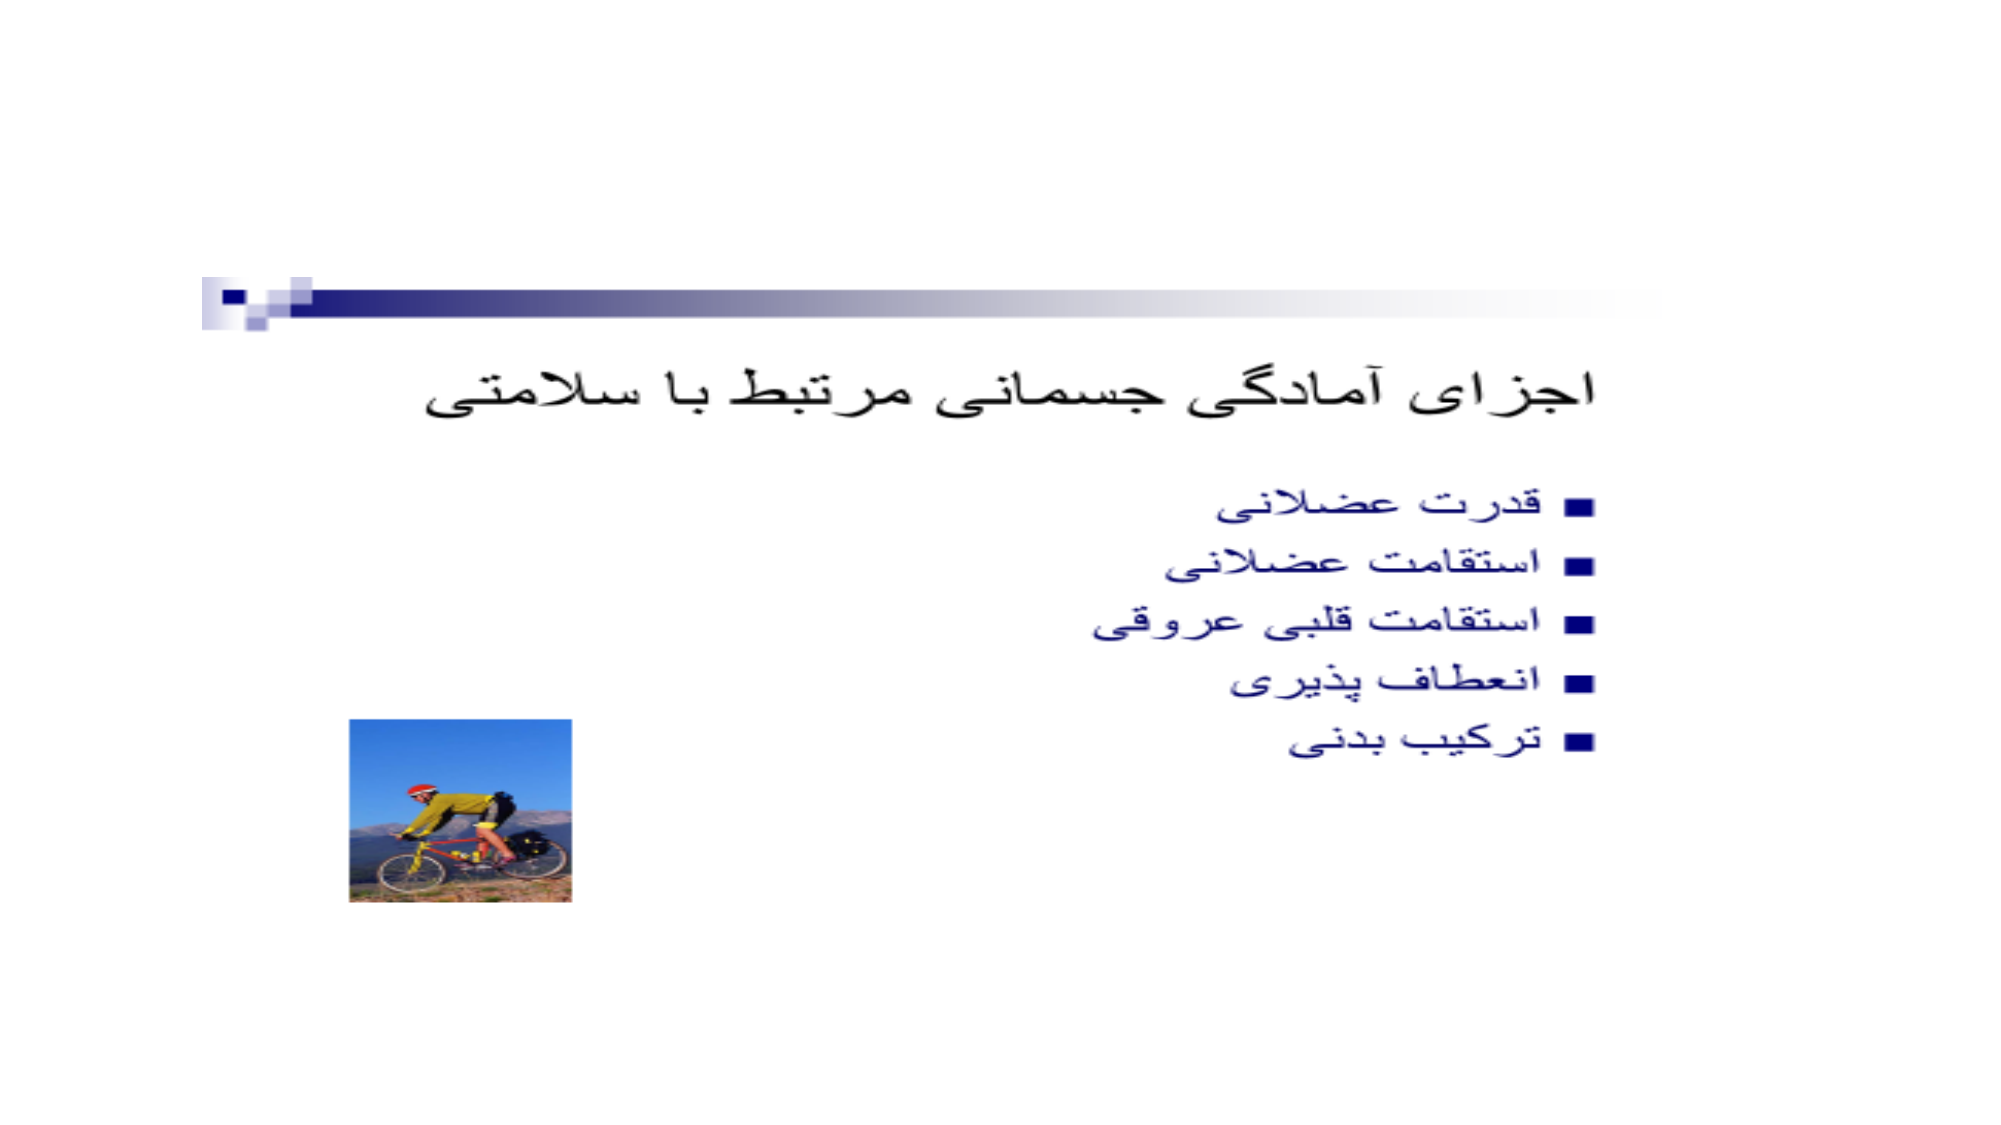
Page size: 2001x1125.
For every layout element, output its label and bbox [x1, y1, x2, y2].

picture [202, 277, 1686, 964]
